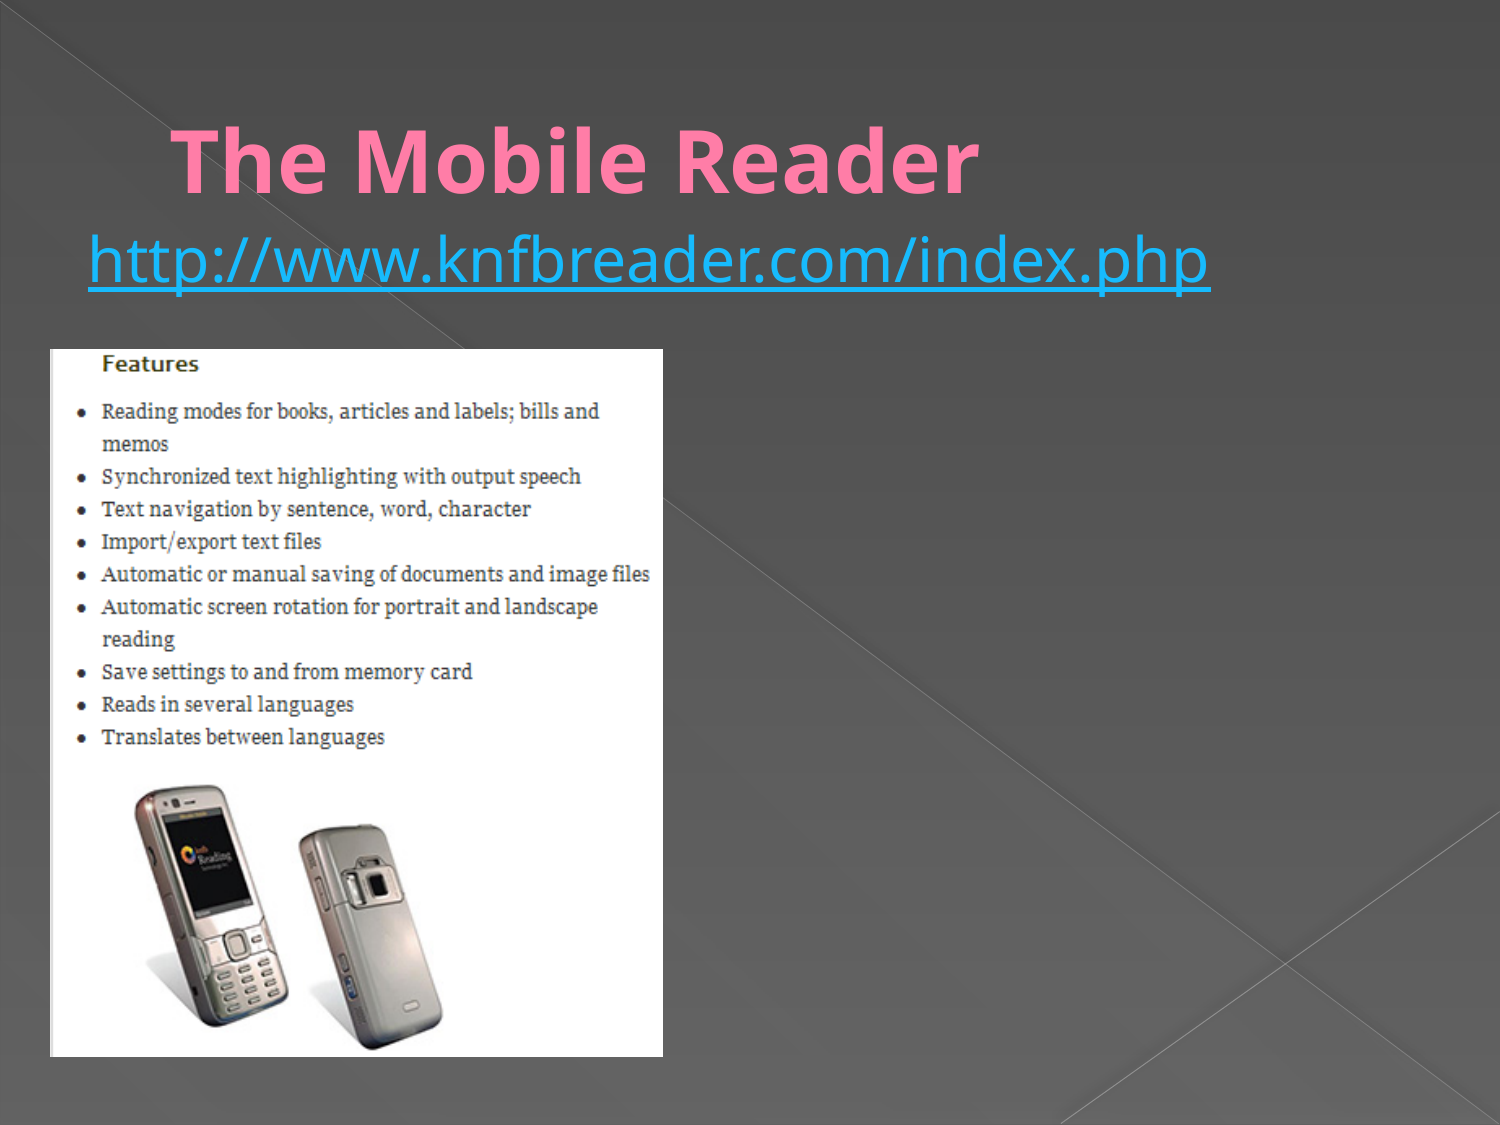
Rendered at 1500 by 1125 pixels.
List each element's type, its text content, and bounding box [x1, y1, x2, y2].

picture [49, 349, 663, 1057]
list http://www.knfbreader.com/index.php [62, 212, 1425, 905]
title The Mobile Reader [75, 43, 1425, 212]
